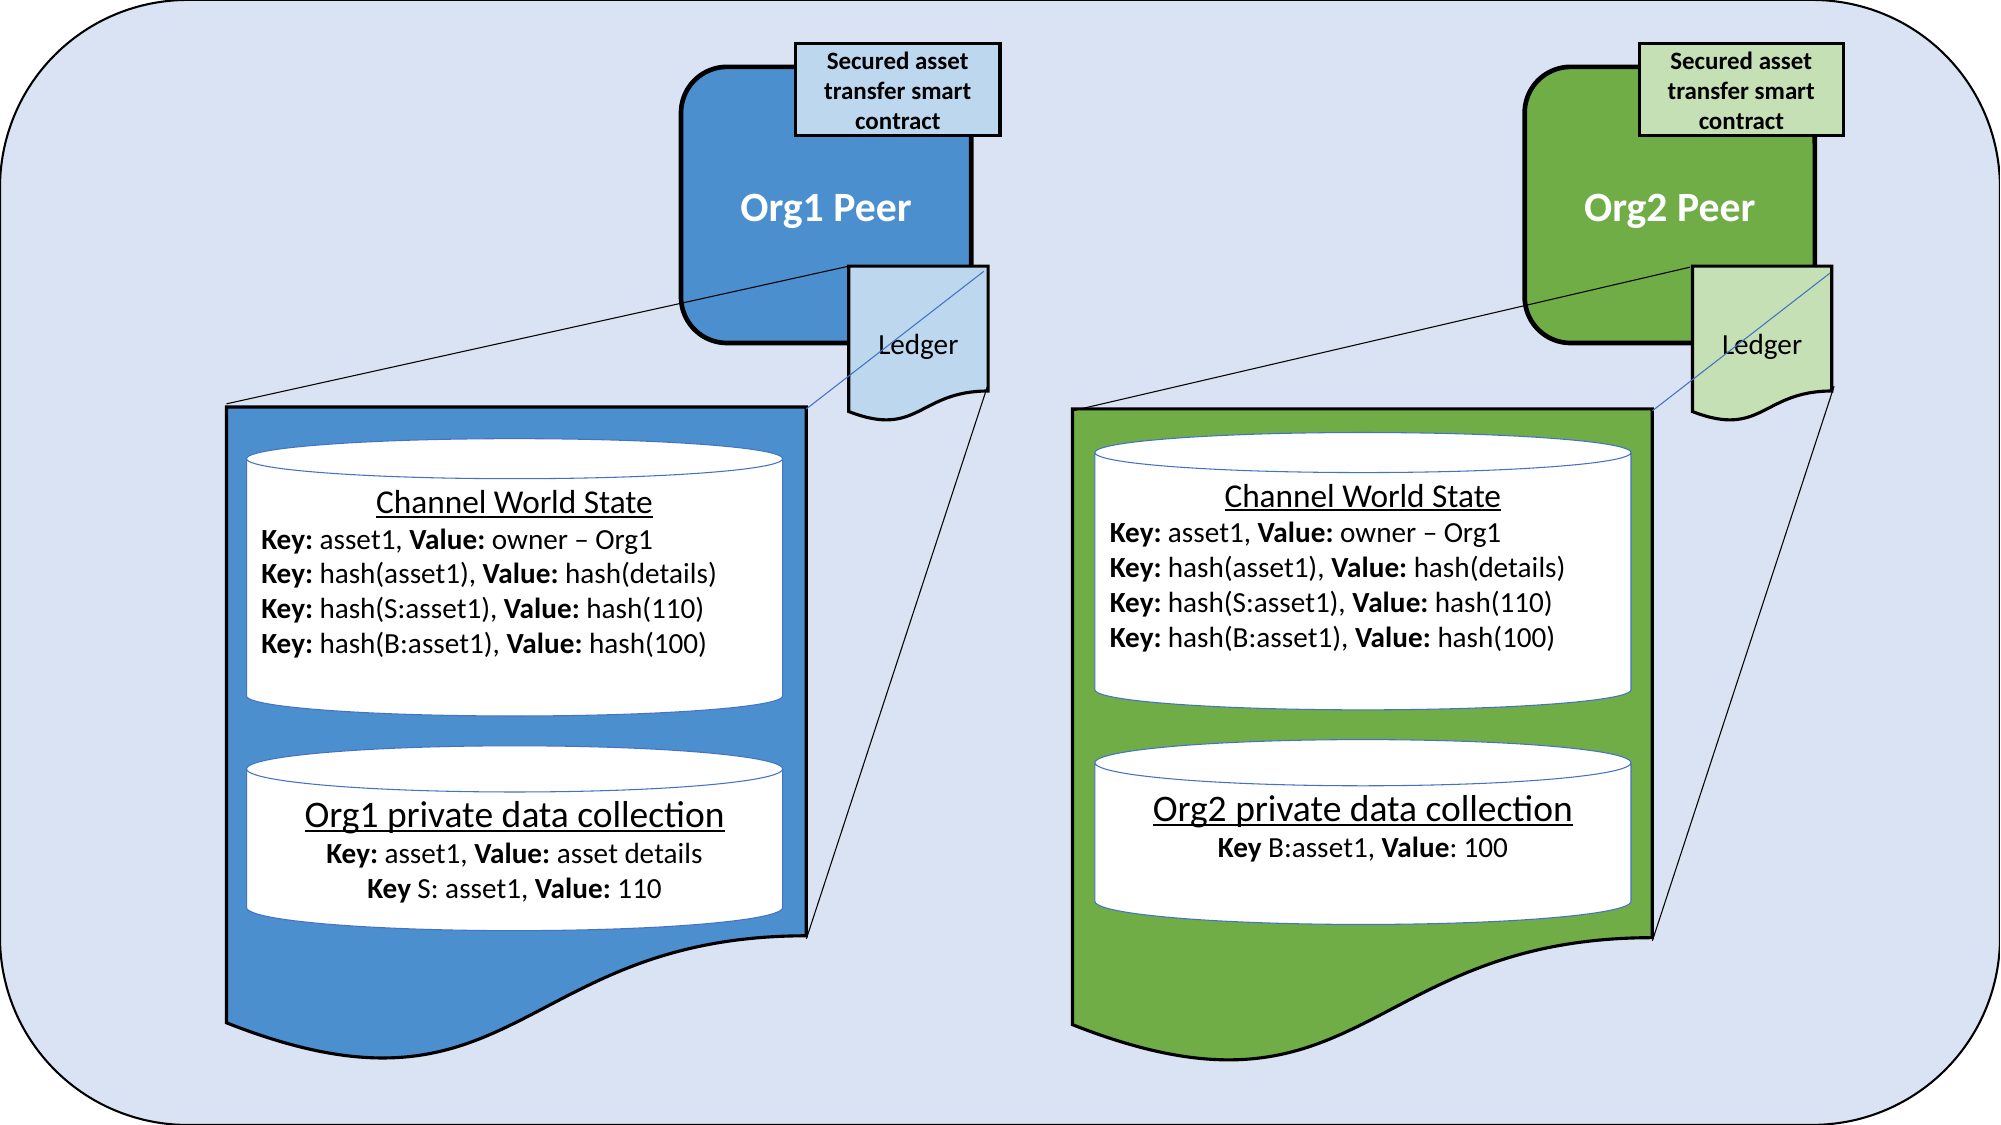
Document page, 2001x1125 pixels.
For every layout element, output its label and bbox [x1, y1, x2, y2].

text_box [0, 0, 2000, 1125]
